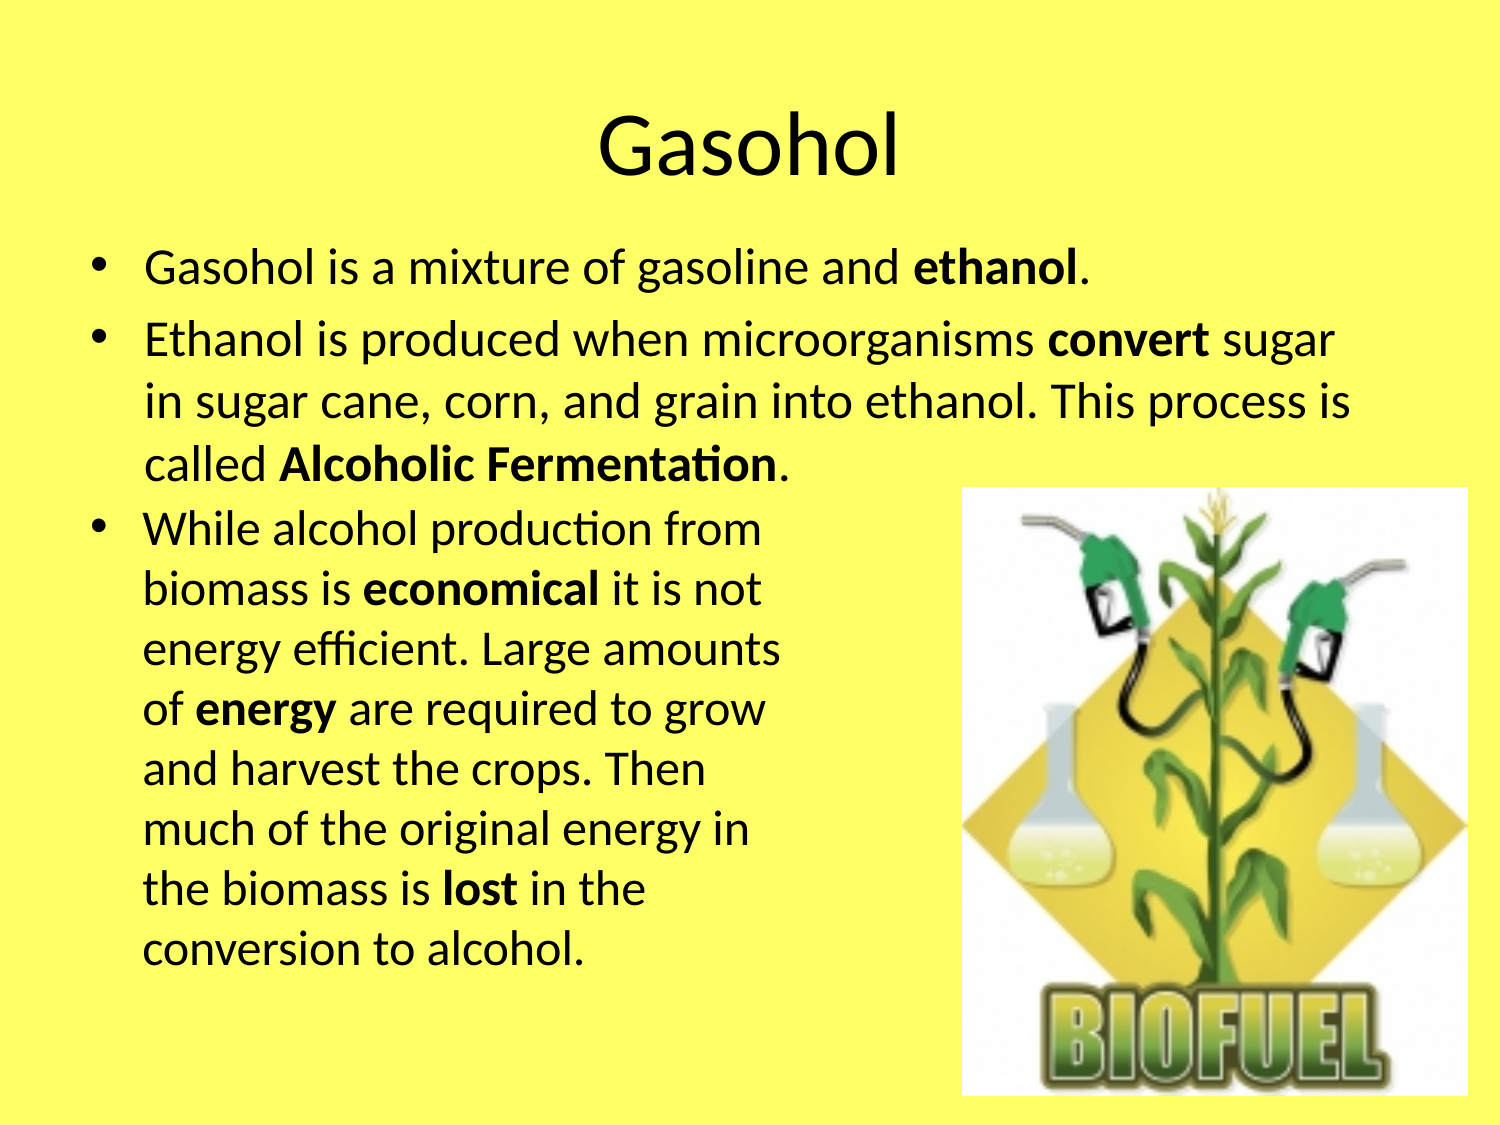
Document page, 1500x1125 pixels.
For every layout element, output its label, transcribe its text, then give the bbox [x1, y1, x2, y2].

list While alcohol production from biomass is economical it is not energy efficient. Large amounts of energy are required to grow and harvest the crops. Then much of the original energy in the biomass is lost in the conversion to alcohol. [75, 487, 800, 1038]
list Gasohol is a mixture of gasoline and ethanol. Ethanol is produced when microorganisms convert sugar in sugar cane, corn, and grain into ethanol. This process is called Alcoholic Fermentation. [75, 224, 1400, 500]
picture [962, 487, 1468, 1096]
title Gasohol [75, 45, 1425, 233]
